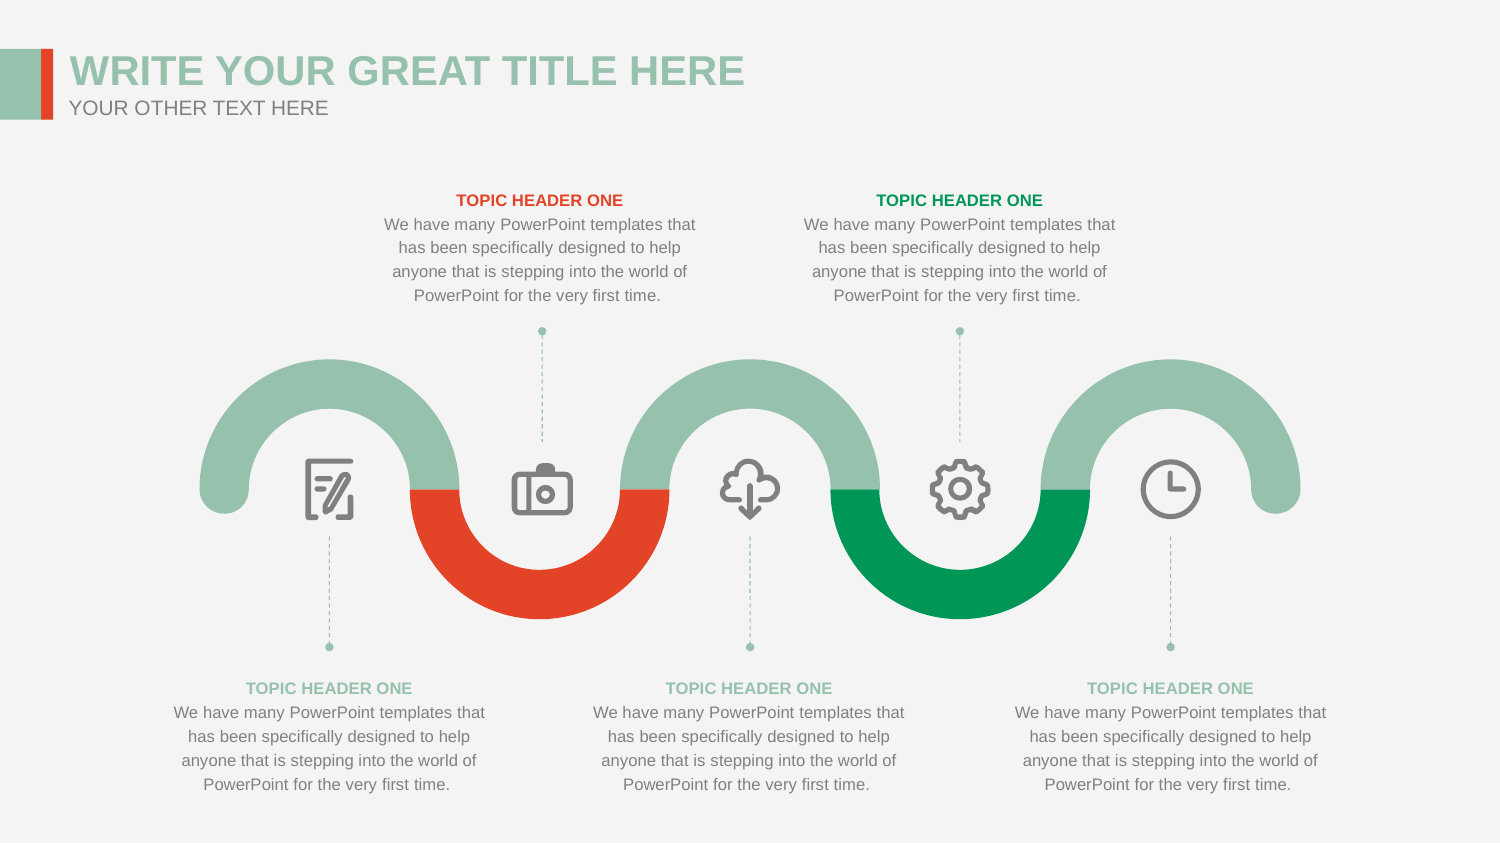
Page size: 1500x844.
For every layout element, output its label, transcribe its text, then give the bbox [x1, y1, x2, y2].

text_box [1166, 636, 1175, 652]
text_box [511, 463, 573, 516]
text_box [305, 458, 354, 521]
text_box [199, 359, 460, 514]
text_box WRITE YOUR GREAT TITLE HERE [55, 36, 761, 102]
text_box TOPIC HEADER ONE We have many PowerPoint templates that has been specifically designed to help anyone that is stepping into the world of PowerPoint for the very first time. [380, 185, 700, 306]
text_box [1140, 459, 1201, 520]
text_box YOUR OTHER TEXT HERE [54, 86, 344, 127]
text_box [538, 327, 547, 341]
text_box [1040, 359, 1301, 514]
text_box [325, 636, 334, 652]
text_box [719, 458, 781, 521]
text_box TOPIC HEADER ONE We have many PowerPoint templates that has been specifically designed to help anyone that is stepping into the world of PowerPoint for the very first time. [1011, 674, 1331, 794]
text_box [409, 489, 670, 620]
text_box [830, 489, 1091, 620]
text_box TOPIC HEADER ONE We have many PowerPoint templates that has been specifically designed to help anyone that is stepping into the world of PowerPoint for the very first time. [170, 674, 489, 794]
text_box [620, 359, 880, 490]
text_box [0, 48, 54, 120]
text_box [929, 458, 991, 521]
text_box TOPIC HEADER ONE We have many PowerPoint templates that has been specifically designed to help anyone that is stepping into the world of PowerPoint for the very first time. [589, 674, 909, 794]
text_box TOPIC HEADER ONE We have many PowerPoint templates that has been specifically designed to help anyone that is stepping into the world of PowerPoint for the very first time. [800, 185, 1120, 306]
text_box [955, 327, 965, 341]
text_box [745, 636, 755, 652]
